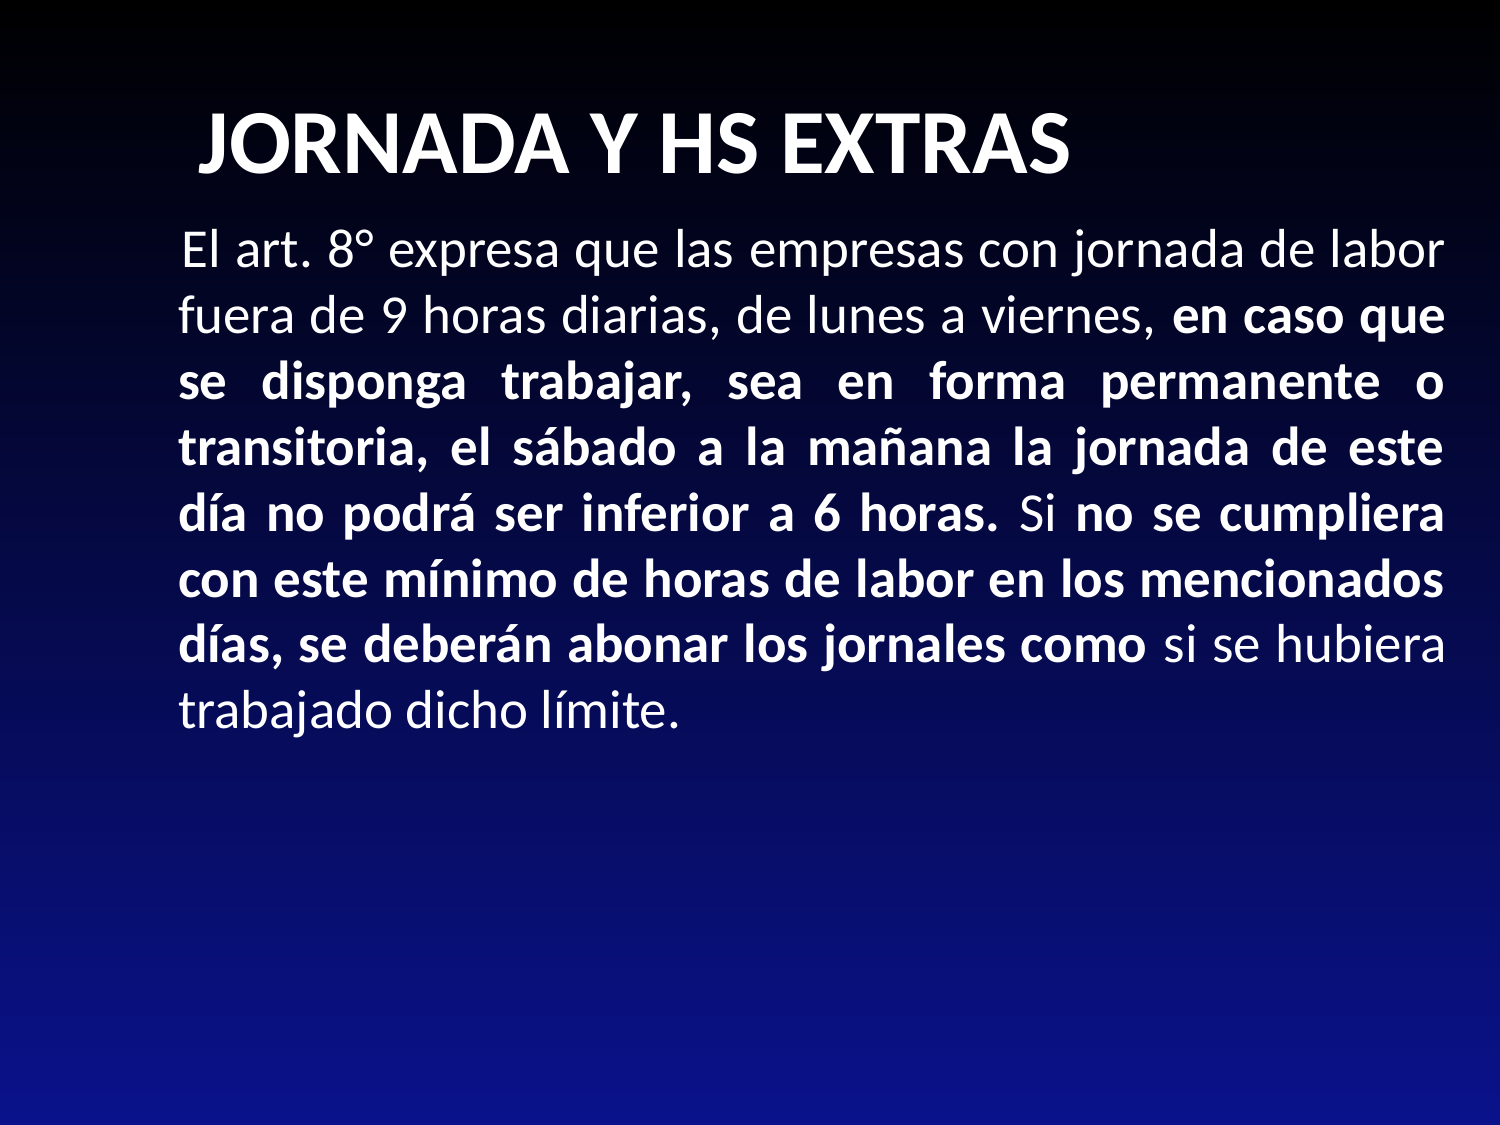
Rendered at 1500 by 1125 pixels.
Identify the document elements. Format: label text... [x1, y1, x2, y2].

title JORNADA Y HS EXTRAS [0, 58, 1376, 213]
list El art. 8° expresa que las empresas con jornada de labor fuera de 9 horas diarias, de lunes a viernes, en caso que se disponga trabajar, sea en forma permanente o transitoria, el sábado a la mañana la jornada de este día no podrá ser inferior a 6 horas. Si no se cumpliera con este mínimo de horas de labor en los mencionados días, se deberán abonar los jornales como si se hubiera trabajado dicho límite. [124, 211, 1448, 955]
